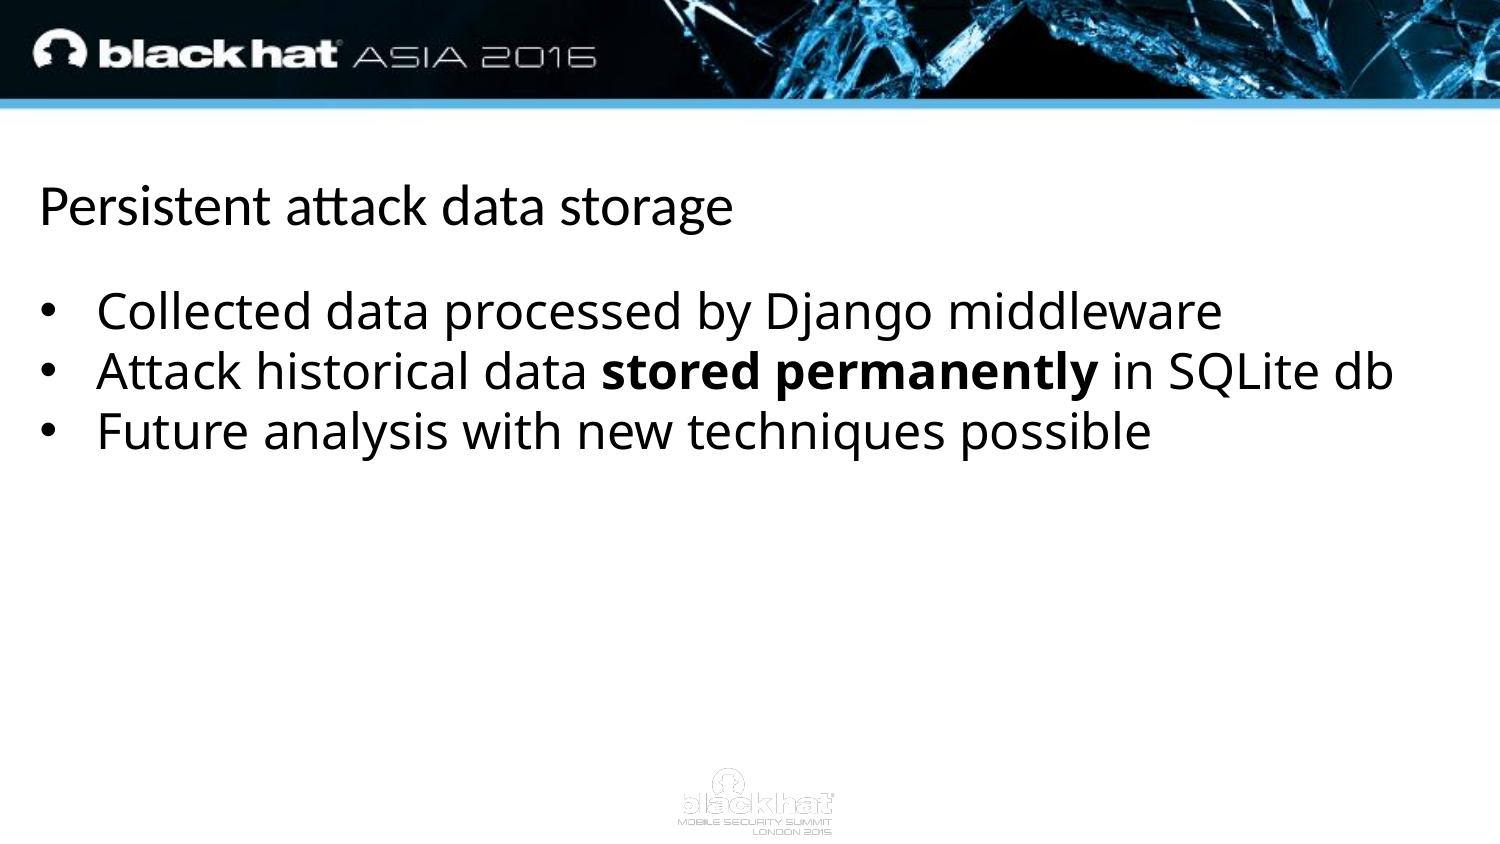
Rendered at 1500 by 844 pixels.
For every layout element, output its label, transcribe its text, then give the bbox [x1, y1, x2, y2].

text_box Persistent attack data storage [24, 159, 1438, 245]
picture [0, 0, 1500, 844]
text_box Collected data processed by Django middleware Attack historical data stored permanently in SQLite db Future analysis with new techniques possible [24, 271, 1450, 467]
